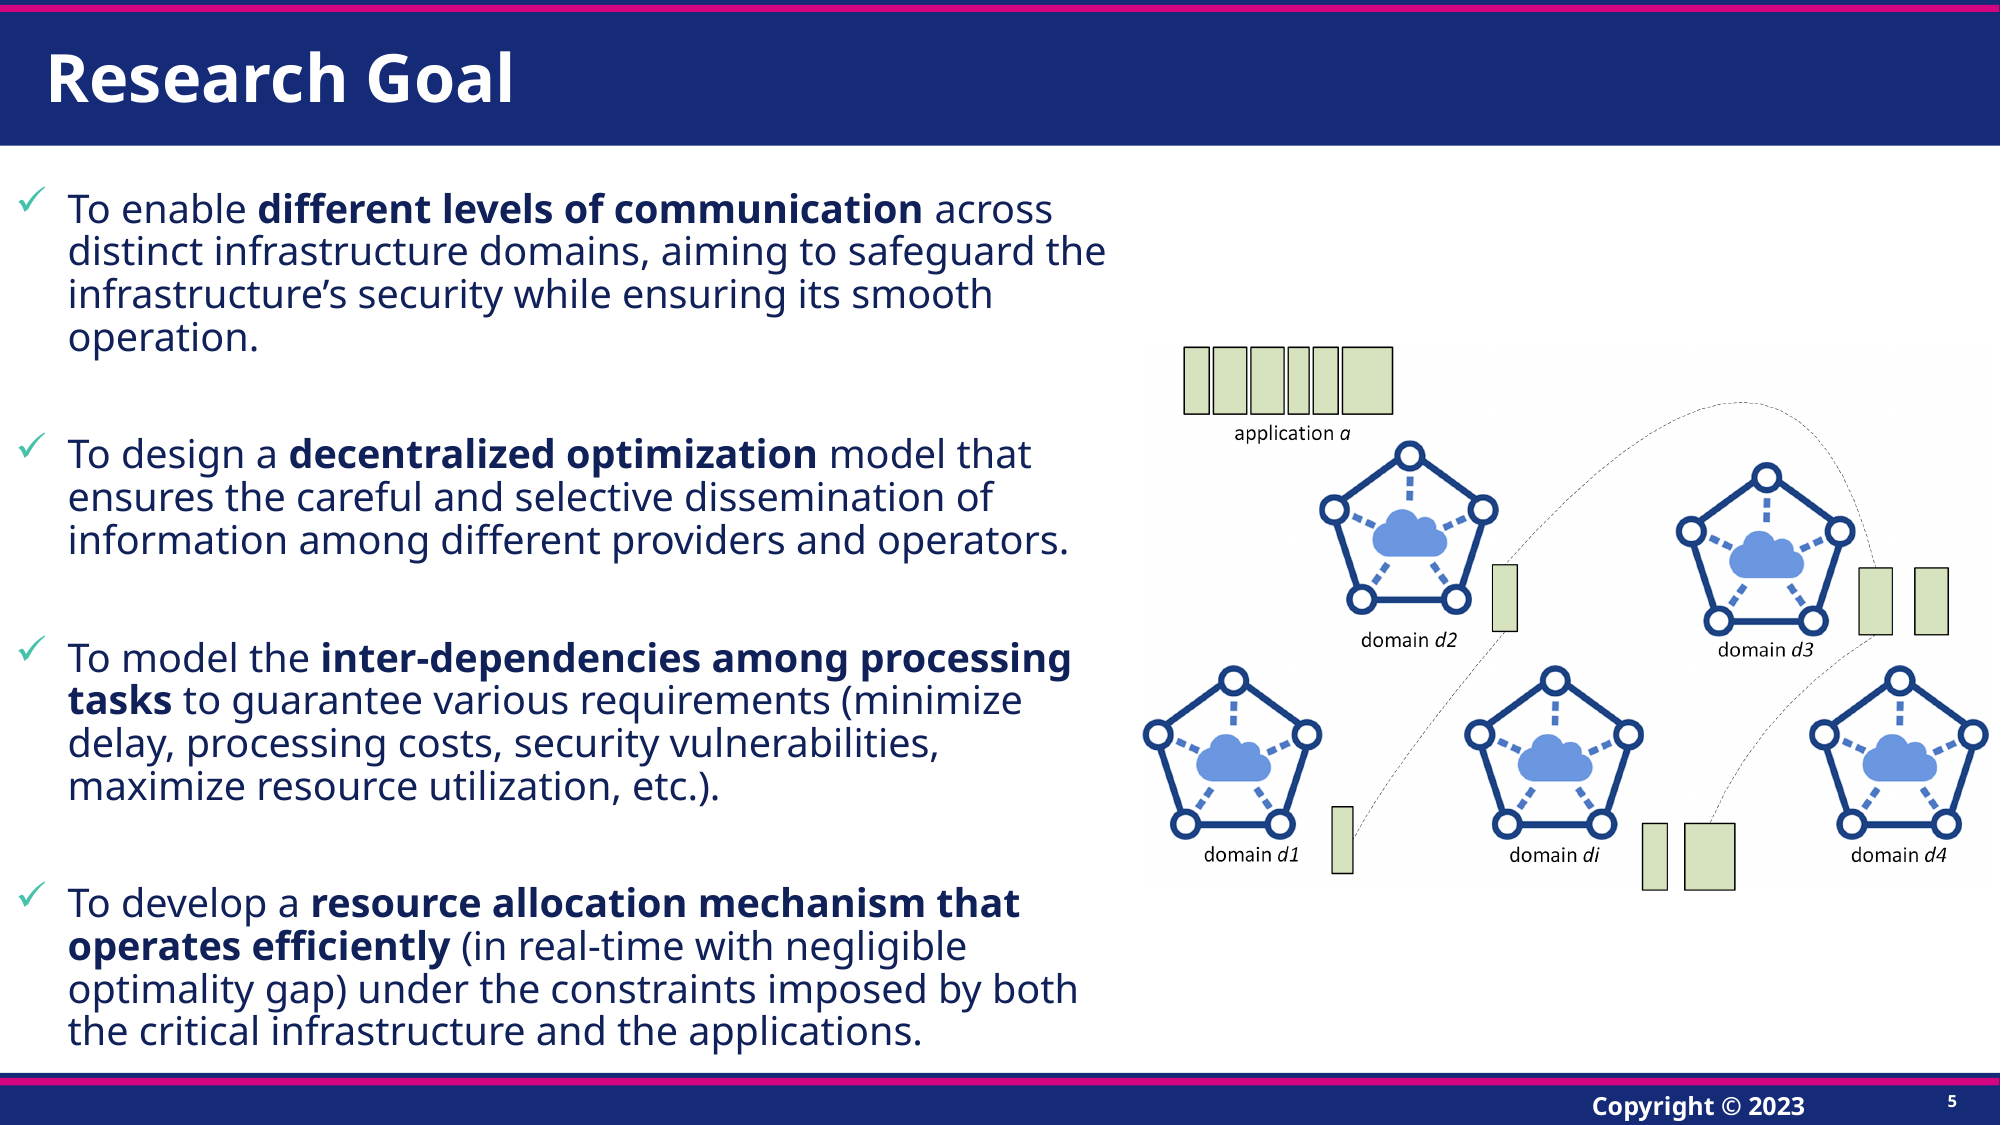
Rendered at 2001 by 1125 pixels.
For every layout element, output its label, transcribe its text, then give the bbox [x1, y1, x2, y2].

slide_number 5 [1922, 1091, 1983, 1113]
list To enable different levels of communication across distinct infrastructure domains, aiming to safeguard the infrastructure’s security while ensuring its smooth operation. To design a decentralized optimization model that ensures the careful and selective dissemination of information among different providers and operators. To model the inter-dependencies among processing tasks to guarantee various requirements (minimize delay, processing costs, security vulnerabilities, maximize resource utilization, etc.). To develop a resource allocation mechanism that operates efficiently (in real-time with negligible optimality gap) under the constraints imposed by both the critical infrastructure and the applications. [0, 181, 1142, 1066]
picture [1141, 346, 1990, 891]
title Research Goal [30, 31, 1970, 131]
